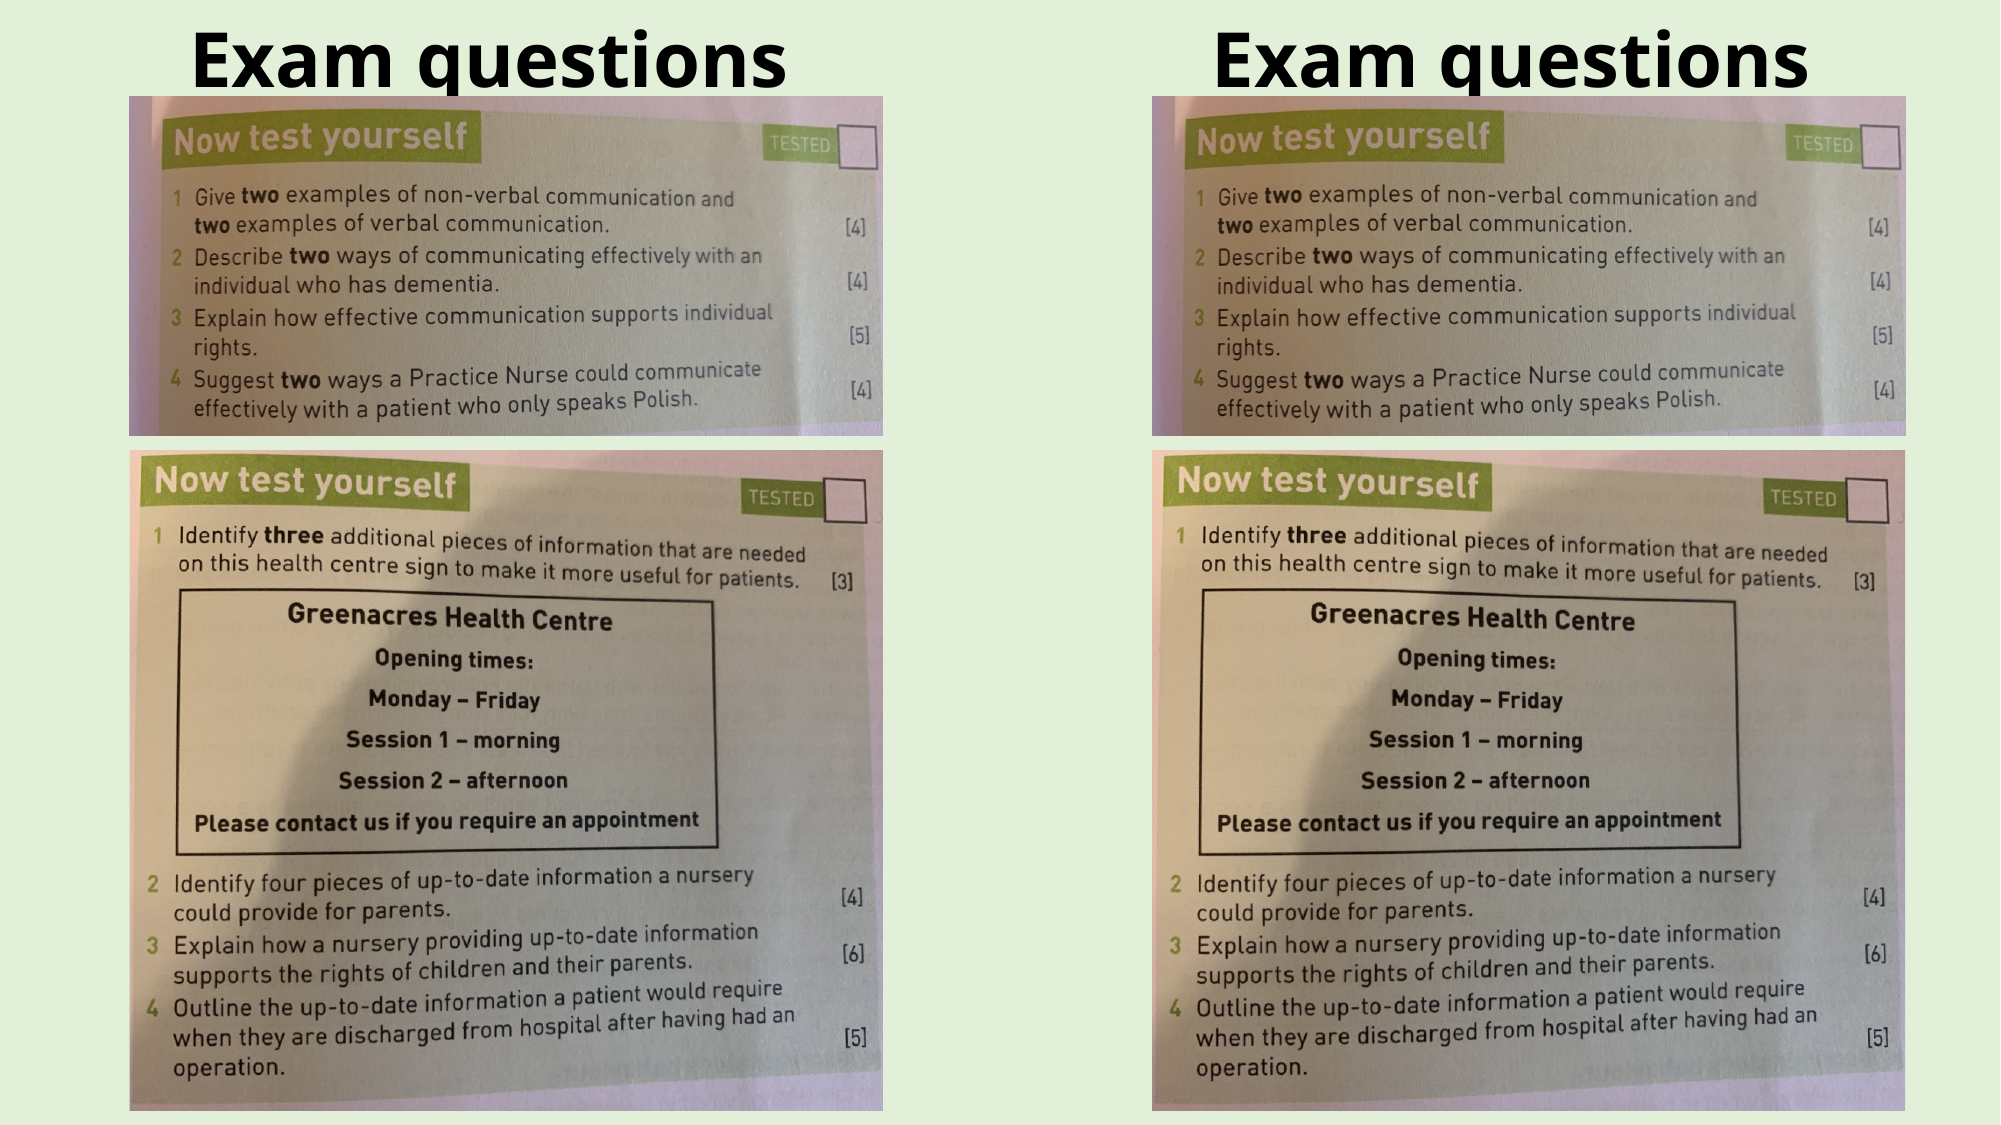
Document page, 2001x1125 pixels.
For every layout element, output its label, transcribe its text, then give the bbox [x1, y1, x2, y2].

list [129, 96, 883, 436]
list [175, 403, 838, 1125]
picture [129, 450, 175, 1111]
text_box Exam questions [1033, 13, 1989, 112]
picture [838, 450, 883, 1111]
picture [1152, 96, 1906, 1125]
title Exam questions [11, 13, 966, 112]
